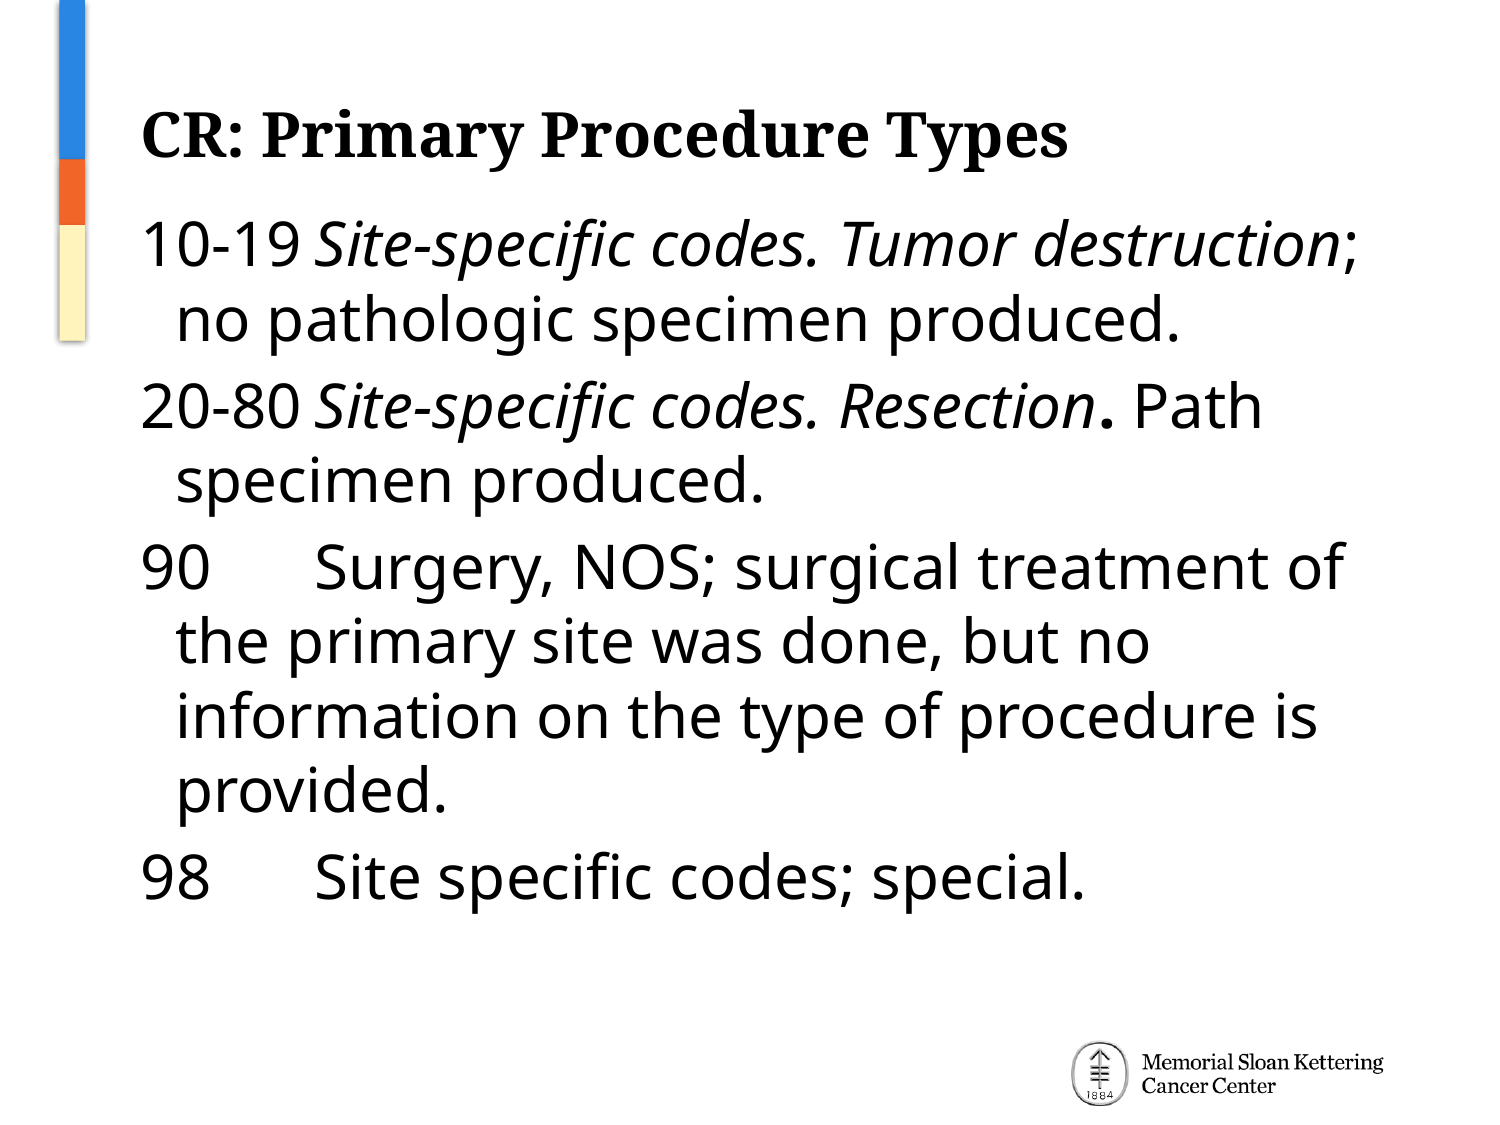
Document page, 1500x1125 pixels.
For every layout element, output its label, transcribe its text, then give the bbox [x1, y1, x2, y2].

list 10-19 Site-specific codes. Tumor destruction; no pathologic specimen produced. 20-80 Site-specific codes. Resection. Path specimen produced. 90 Surgery, NOS; surgical treatment of the primary site was done, but no information on the type of procedure is provided. 98 Site specific codes; special. [125, 197, 1386, 940]
title CR: Primary Procedure Types [125, 48, 1386, 178]
